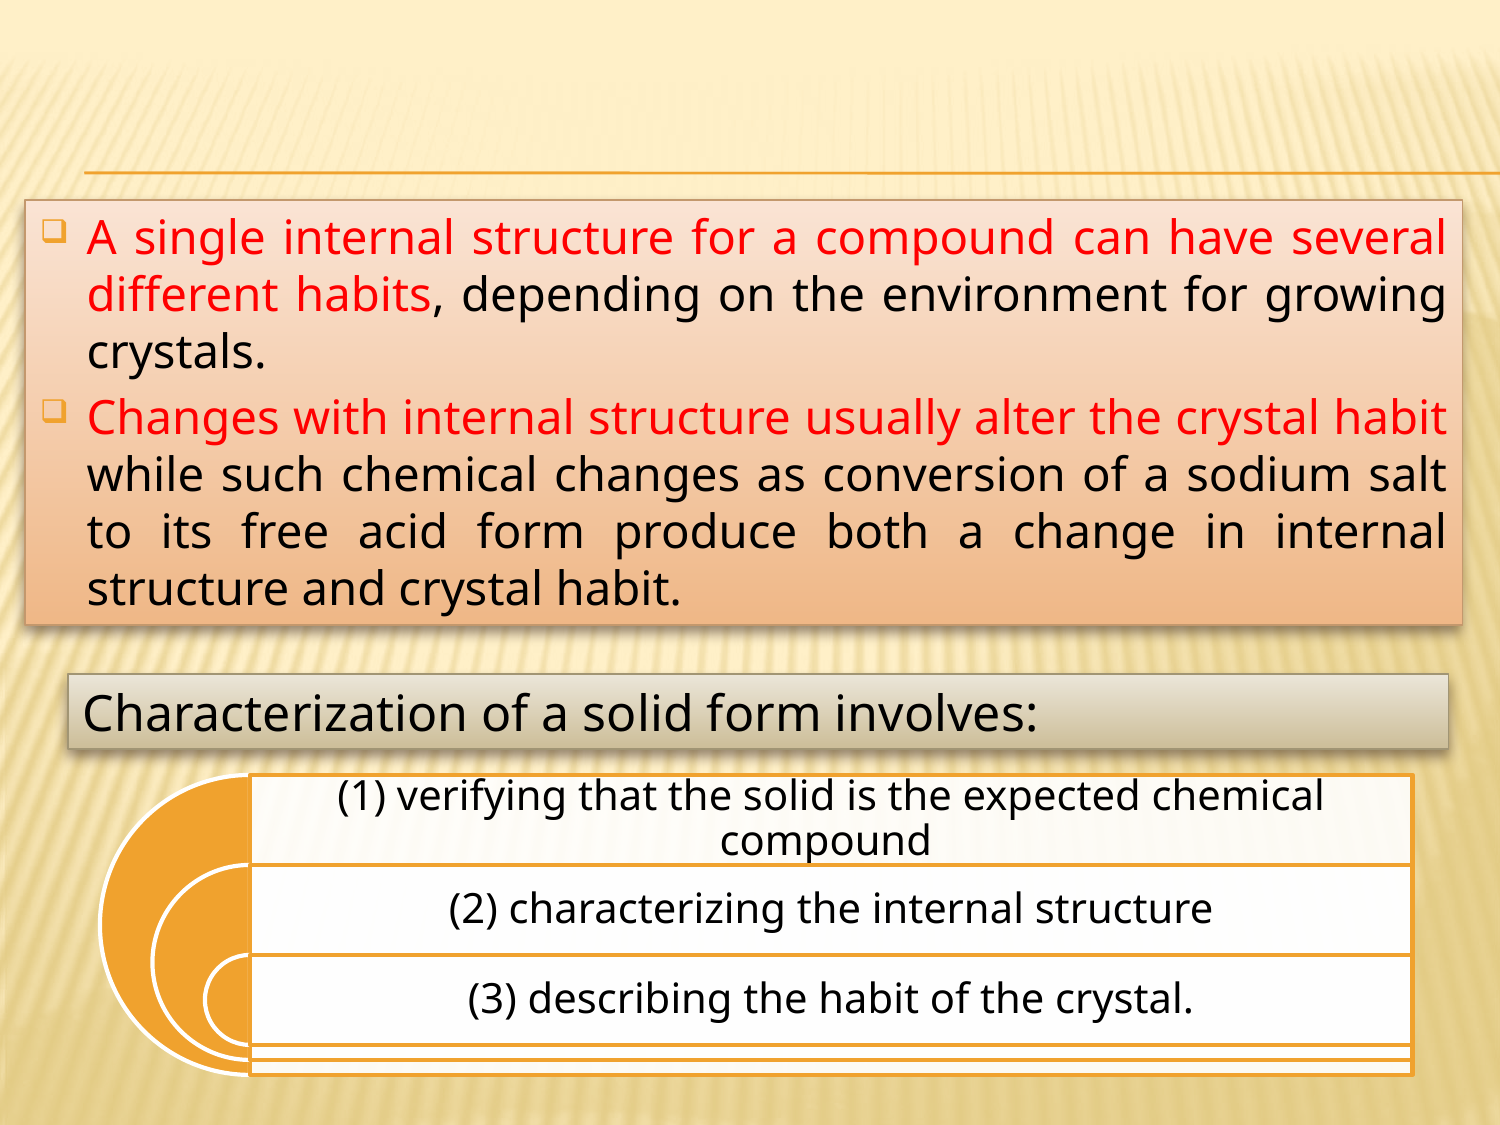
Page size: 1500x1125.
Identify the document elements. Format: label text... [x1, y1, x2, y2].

text_box Characterization of a solid form involves: [67, 673, 1449, 750]
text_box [99, 774, 1413, 1076]
list A single internal structure for a compound can have several different habits, depending on the environment for growing crystals. Changes with internal structure usually alter the crystal habit while such chemical changes as conversion of a sodium salt to its free acid form produce both a change in internal structure and crystal habit. [24, 199, 1463, 626]
